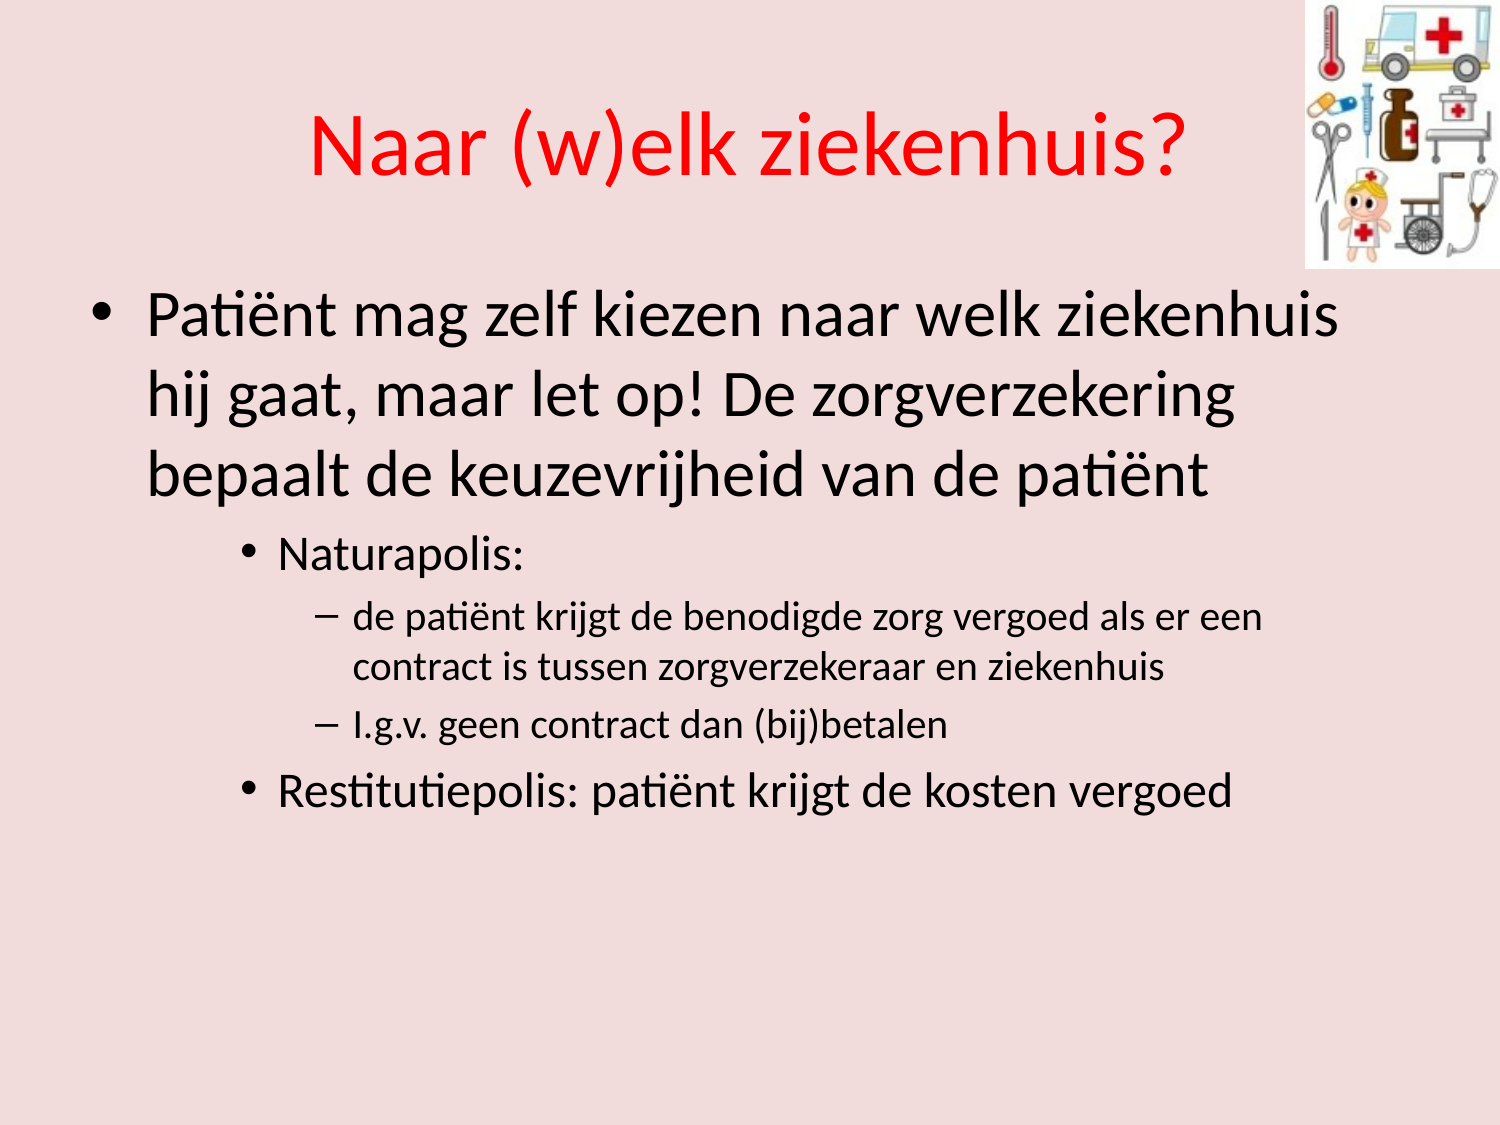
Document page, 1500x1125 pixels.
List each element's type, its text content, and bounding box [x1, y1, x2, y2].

list Patiënt mag zelf kiezen naar welk ziekenhuis hij gaat, maar let op! De zorgverzekering bepaalt de keuzevrijheid van de patiënt Naturapolis: de patiënt krijgt de benodigde zorg vergoed als er een contract is tussen zorgverzekeraar en ziekenhuis I.g.v. geen contract dan (bij)betalen Restitutiepolis: patiënt krijgt de kosten vergoed [75, 262, 1425, 1005]
title Naar (w)elk ziekenhuis? [75, 45, 1299, 233]
picture [1304, 0, 1500, 269]
